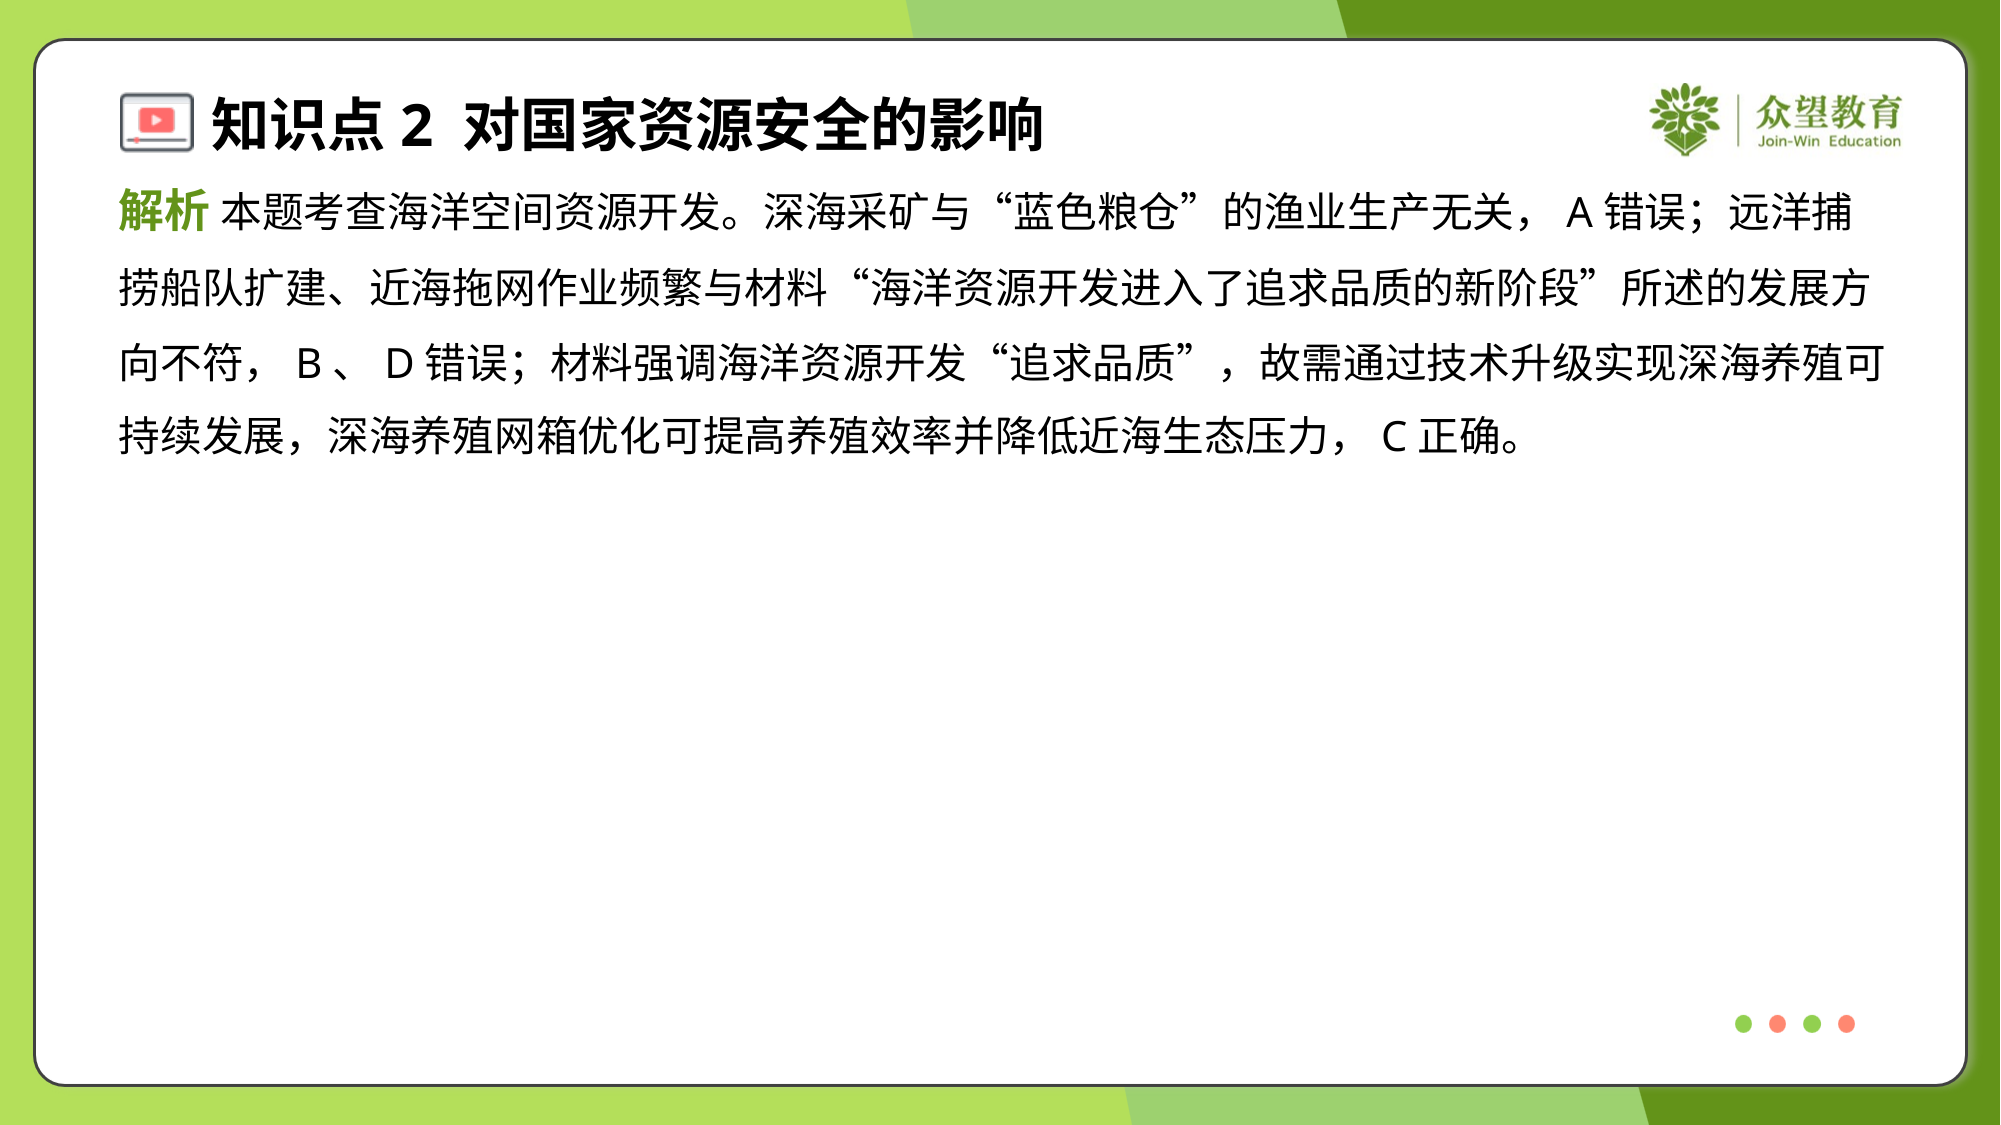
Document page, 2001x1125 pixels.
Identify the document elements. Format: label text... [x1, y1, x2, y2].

picture [0, 0, 2000, 1125]
text_box 解析 本题考查海洋空间资源开发。深海采矿与“蓝色粮仓”的渔业生产无关，A错误；远洋捕 捞船队扩建、近海拖网作业频繁与材料“海洋资源开发进入了追求品质的新阶段”所述的发展方 向不符，B、D错误；材料强调海洋资源开发“追求品质”，故需通过技术升级实现深海养殖可 持续发展，深海养殖网箱优化可提高养殖效率并降低近海生态压力，C正确。 [118, 159, 1883, 452]
